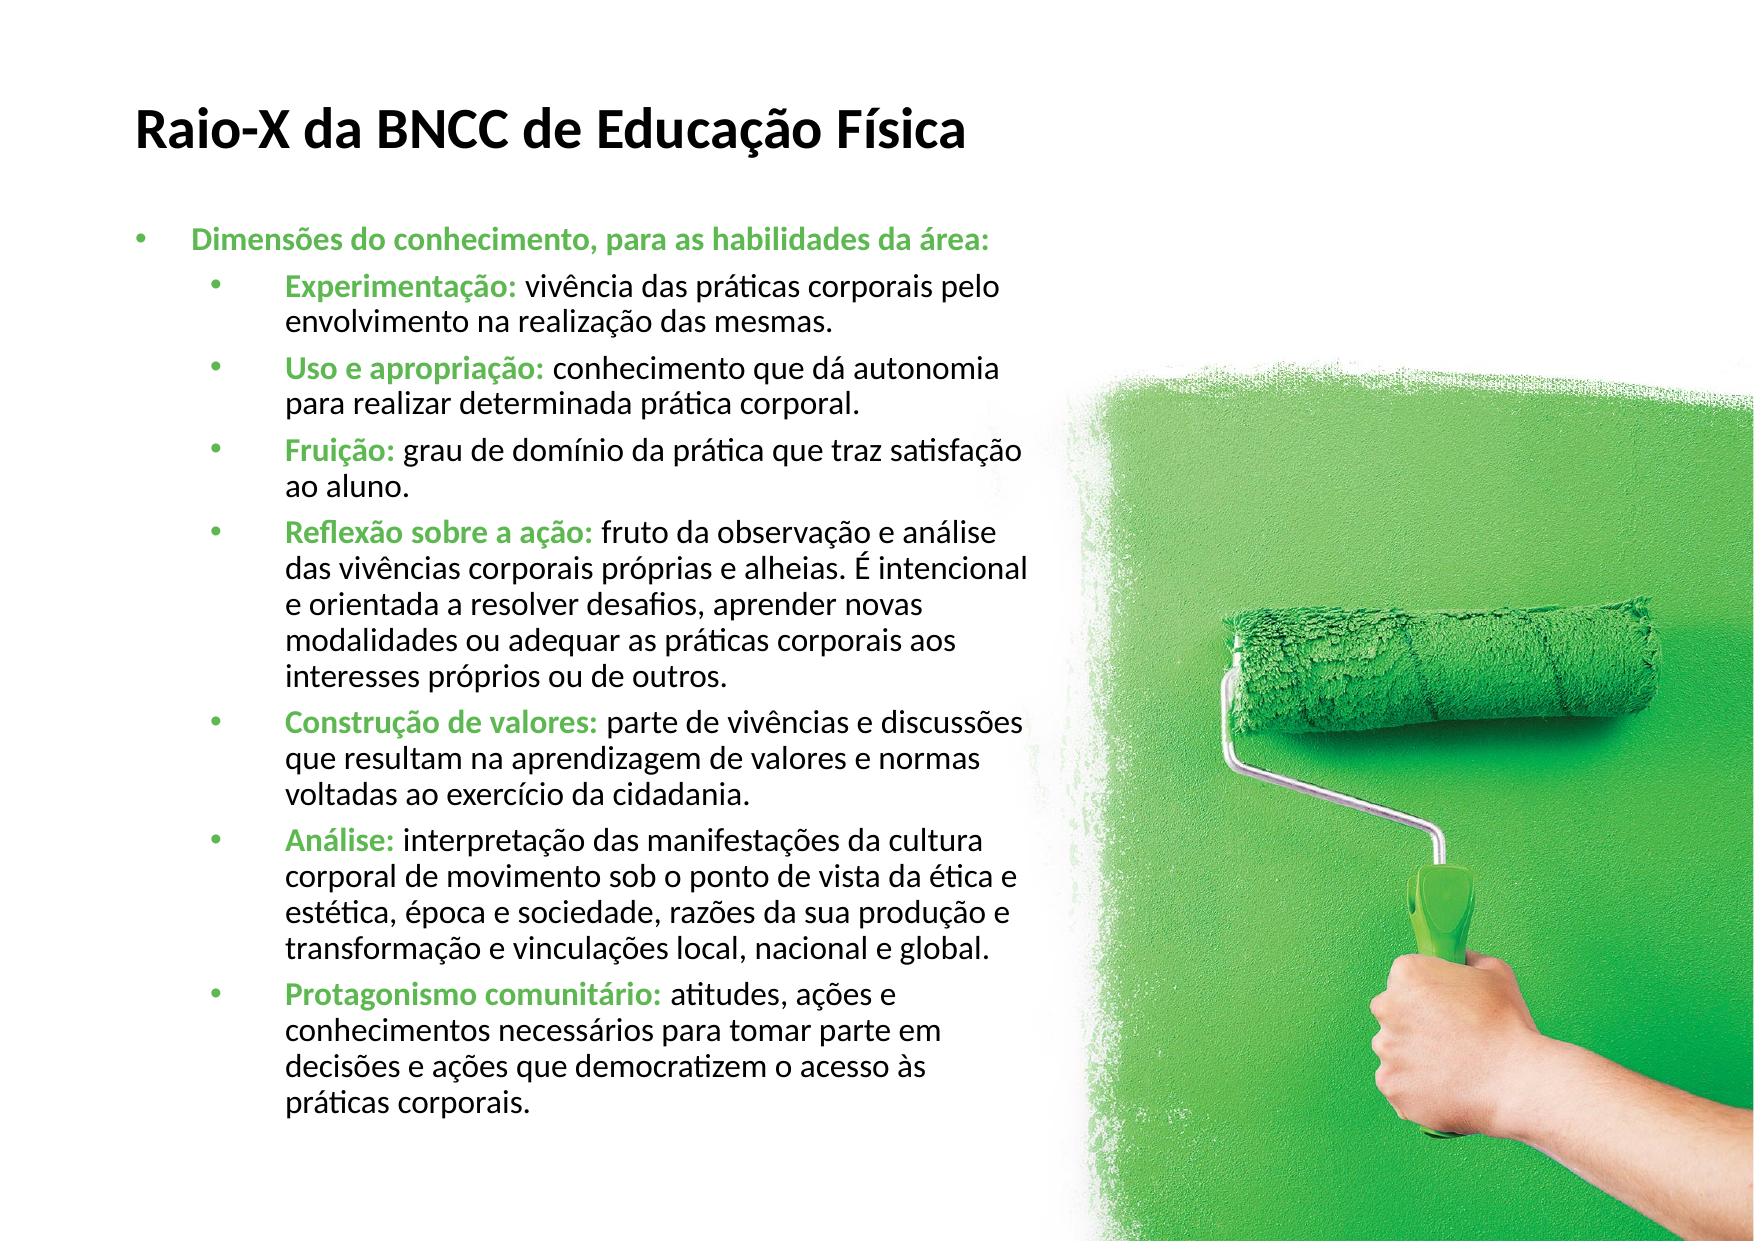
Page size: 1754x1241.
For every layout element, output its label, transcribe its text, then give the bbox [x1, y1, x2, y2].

picture [908, 261, 1754, 1241]
subtitle Raio-X da BNCC de Educação Física [120, 90, 1535, 215]
text_box Dimensões do conhecimento, para as habilidades da área: Experimentação: vivência das práticas corporais pelo envolvimento na realização das mesmas. Uso e apropriação: conhecimento que dá autonomia para realizar determinada prática corporal. Fruição: grau de domínio da prática que traz satisfação ao aluno. Reflexão sobre a ação: fruto da observação e análise das vivências corporais próprias e alheias. É intencional e orientada a resolver desafios, aprender novas modalidades ou adequar as práticas corporais aos interesses próprios ou de outros. Construção de valores: parte de vivências e discussões que resultam na aprendizagem de valores e normas voltadas ao exercício da cidadania. Análise: interpretação das manifestações da cultura corporal de movimento sob o ponto de vista da ética e estética, época e sociedade, razões da sua produção e transformação e vinculações local, nacional e global. Protagonismo comunitário: atitudes, ações e conhecimentos necessários para tomar parte em decisões e ações que democratizem o acesso às práticas corporais. [120, 215, 1050, 1175]
